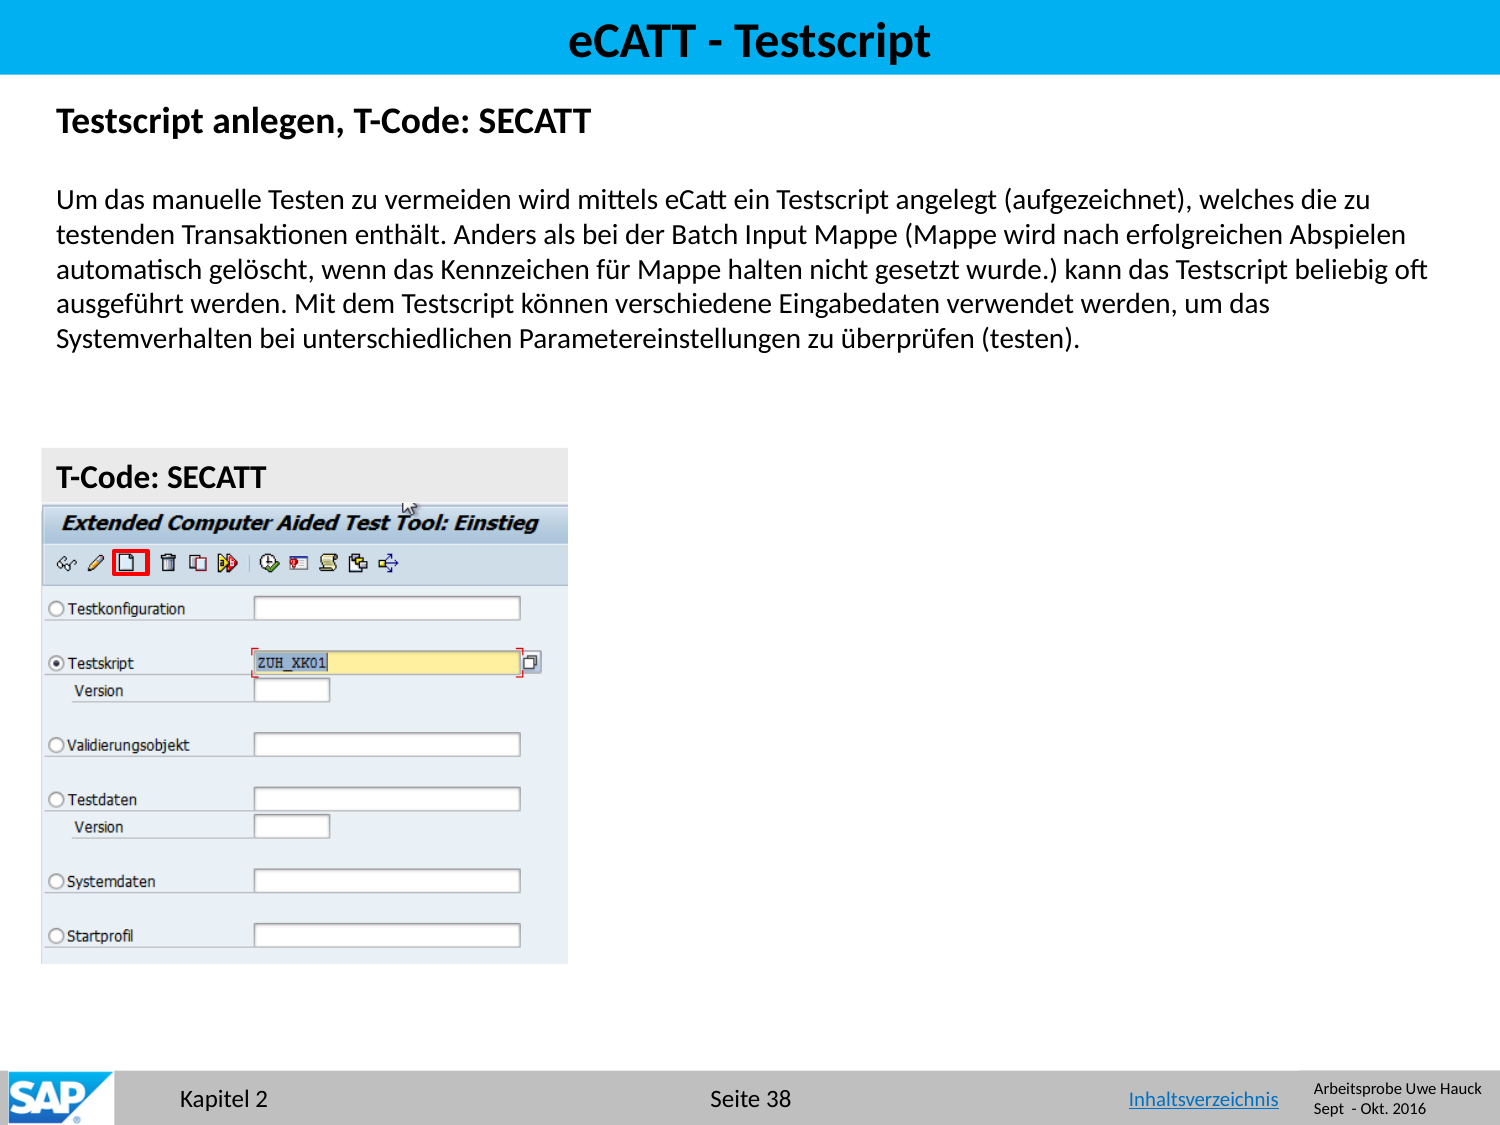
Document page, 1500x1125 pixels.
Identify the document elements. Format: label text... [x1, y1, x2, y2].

text_box Inhaltsverzeichnis [1106, 1078, 1299, 1118]
text_box Kapitel 2 Seite 38 [165, 1075, 1105, 1120]
text_box [0, 1070, 6, 1125]
picture [41, 503, 569, 964]
text_box T-Code: SECATT [41, 447, 568, 502]
text_box Testscript anlegen, T-Code: SECATT [41, 88, 1168, 149]
text_box Arbeitsprobe Uwe Hauck Sept - Okt. 2016 [1299, 1070, 1500, 1125]
picture [7, 1070, 115, 1125]
text_box [115, 1070, 1299, 1125]
text_box eCATT - Testscript [0, 0, 1500, 75]
text_box Um das manuelle Testen zu vermeiden wird mittels eCatt ein Testscript angelegt (aufgezeichnet), welches die zu testenden Transaktionen enthält. Anders als bei der Batch Input Mappe (Mappe wird nach erfolgreichen Abspielen automatisch gelöscht, wenn das Kennzeichen für Mappe halten nicht gesetzt wurde.) kann das Testscript beliebig oft ausgeführt werden. Mit dem Testscript können verschiedene Eingabedaten verwendet werden, um das Systemverhalten bei unterschiedlichen Parametereinstellungen zu überprüfen (testen). [41, 172, 1459, 363]
